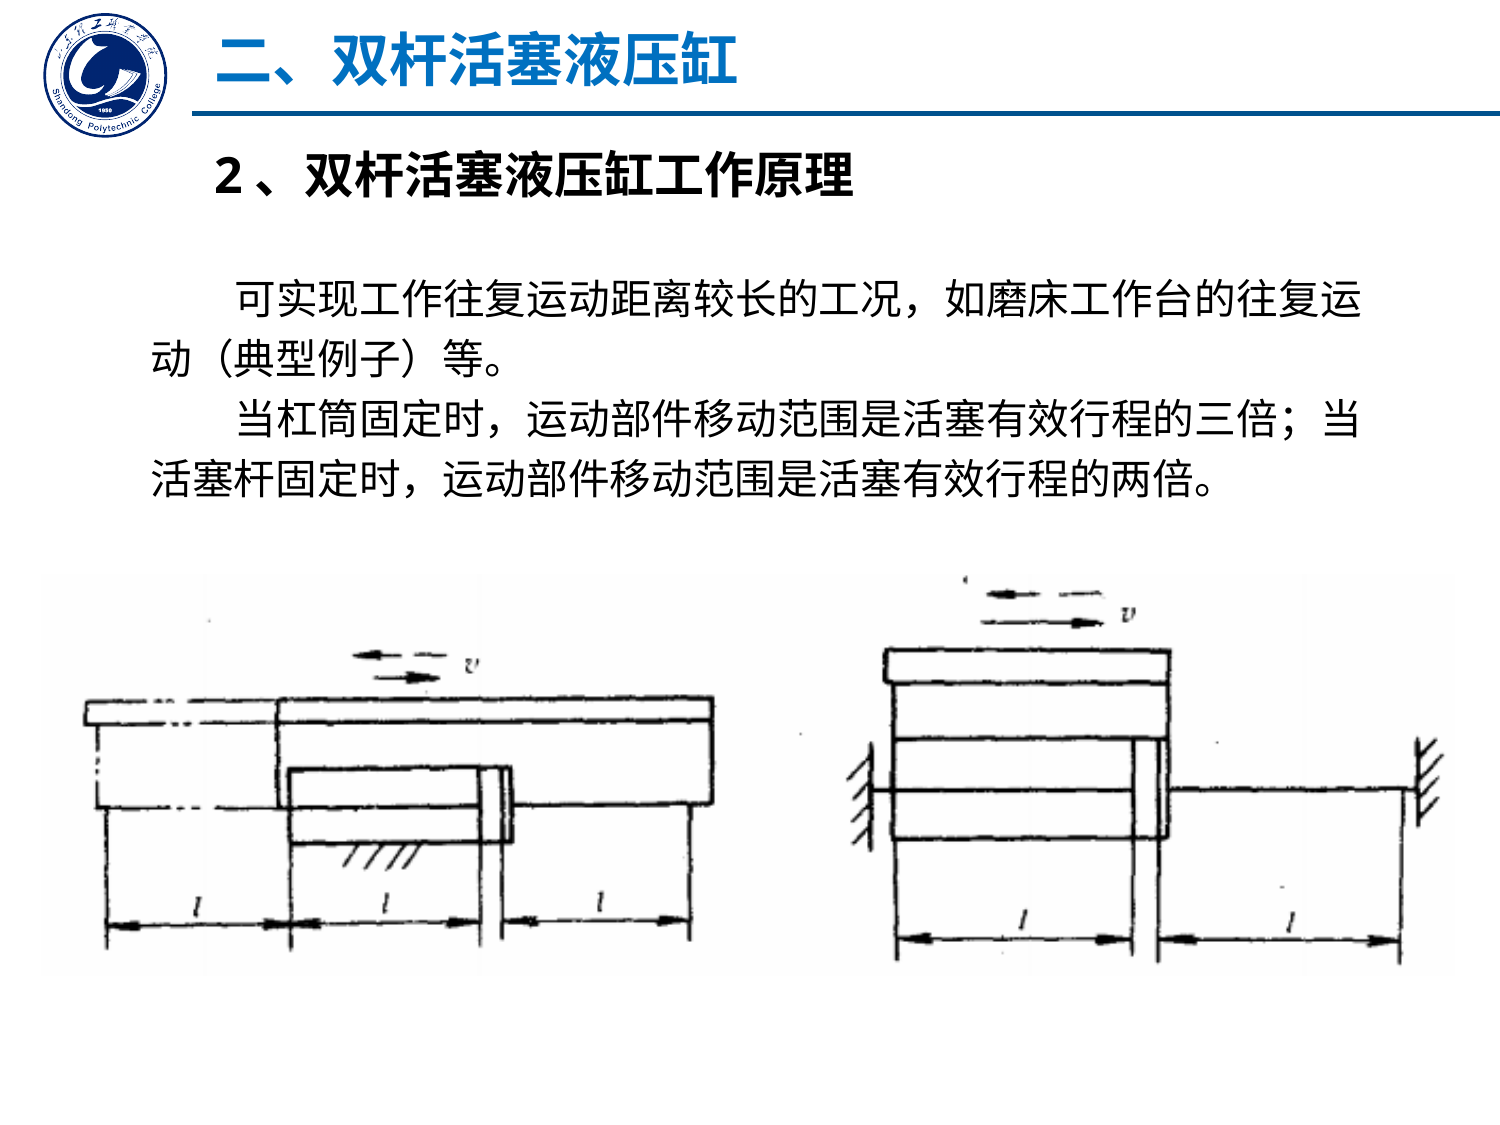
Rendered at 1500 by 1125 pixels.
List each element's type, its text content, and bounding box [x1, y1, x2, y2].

text_box 二、双杆活塞液压缸 [199, 16, 1477, 102]
text_box 可实现工作往复运动距离较长的工况，如磨床工作台的往复运动（典型例子）等。 当杠筒固定时，运动部件移动范围是活塞有效行程的三倍；当活塞杆固定时，运动部件移动范围是活塞有效行程的两倍。 [135, 255, 1406, 571]
picture [43, 7, 174, 138]
text_box 2、双杆活塞液压缸工作原理 [199, 136, 1299, 211]
picture [41, 574, 1455, 977]
